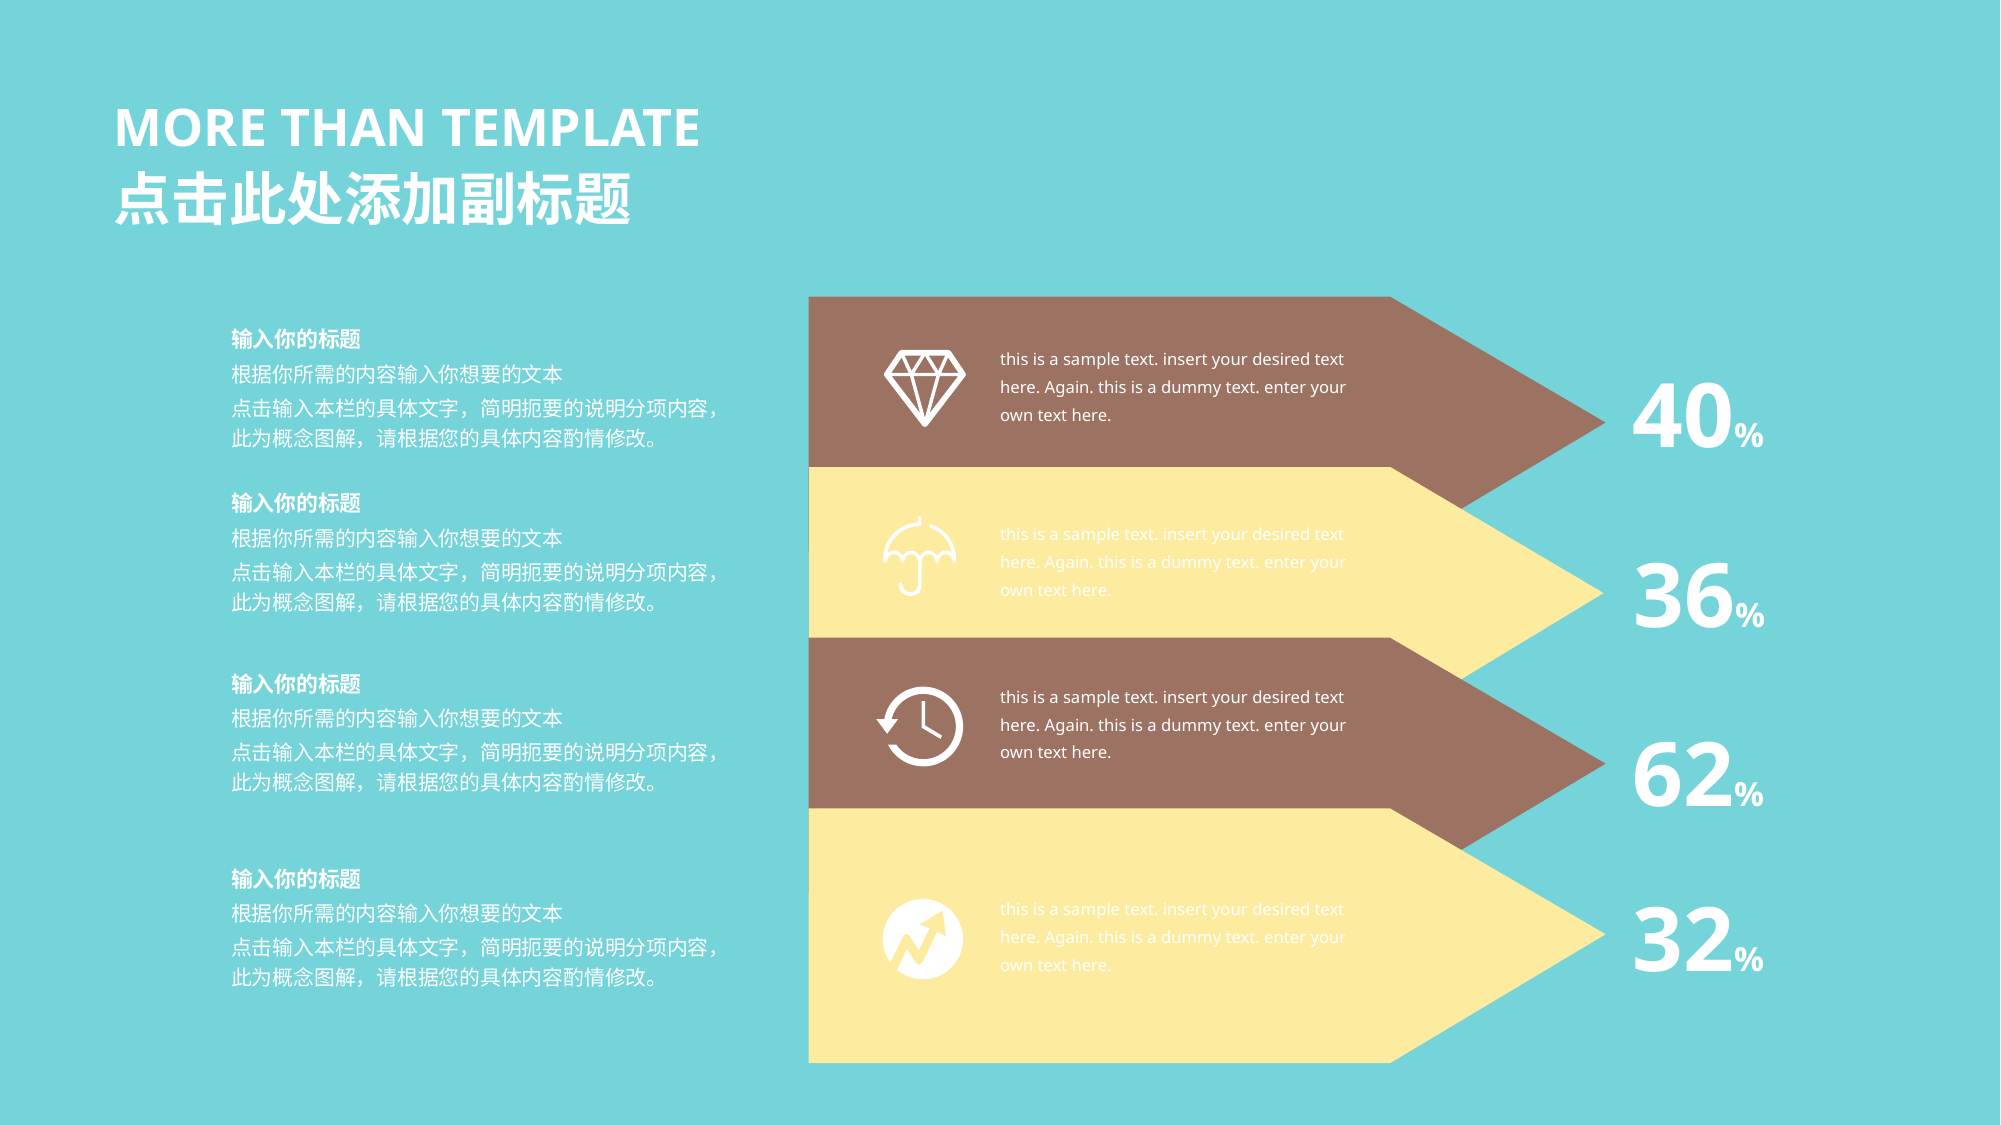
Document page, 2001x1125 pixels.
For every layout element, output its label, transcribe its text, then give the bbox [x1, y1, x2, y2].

text_box [883, 349, 966, 428]
text_box this is a sample text. insert your desired text here. Again. this is a dummy text. enter your own text here. [985, 508, 1363, 607]
text_box 输入你的标题 根据你所需的内容输入你想要的文本 点击输入本栏的具体文字，简明扼要的说明分项内容，此为概念图解，请根据您的具体内容酌情修改。 [207, 309, 742, 463]
text_box [876, 686, 964, 767]
text_box 输入你的标题 根据你所需的内容输入你想要的文本 点击输入本栏的具体文字，简明扼要的说明分项内容，此为概念图解，请根据您的具体内容酌情修改。 [207, 473, 742, 627]
text_box this is a sample text. insert your desired text here. Again. this is a dummy text. enter your own text here. [985, 333, 1363, 432]
text_box this is a sample text. insert your desired text here. Again. this is a dummy text. enter your own text here. [985, 671, 1363, 770]
text_box 40% [1617, 351, 1780, 473]
text_box this is a sample text. insert your desired text here. Again. this is a dummy text. enter your own text here. [985, 883, 1363, 982]
text_box 36% [1618, 531, 1781, 653]
text_box [808, 808, 1606, 1064]
text_box 输入你的标题 根据你所需的内容输入你想要的文本 点击输入本栏的具体文字，简明扼要的说明分项内容，此为概念图解，请根据您的具体内容酌情修改。 [207, 848, 742, 1002]
text_box 输入你的标题 根据你所需的内容输入你想要的文本 点击输入本栏的具体文字，简明扼要的说明分项内容，此为概念图解，请根据您的具体内容酌情修改。 [207, 653, 742, 807]
text_box [808, 296, 1606, 552]
text_box [808, 637, 1606, 850]
text_box [809, 467, 1604, 679]
text_box 62% [1617, 709, 1780, 832]
text_box [882, 899, 964, 980]
text_box MORE THAN TEMPLATE 点击此处添加副标题 [99, 80, 760, 240]
text_box 32% [1617, 875, 1780, 997]
text_box [883, 515, 957, 596]
